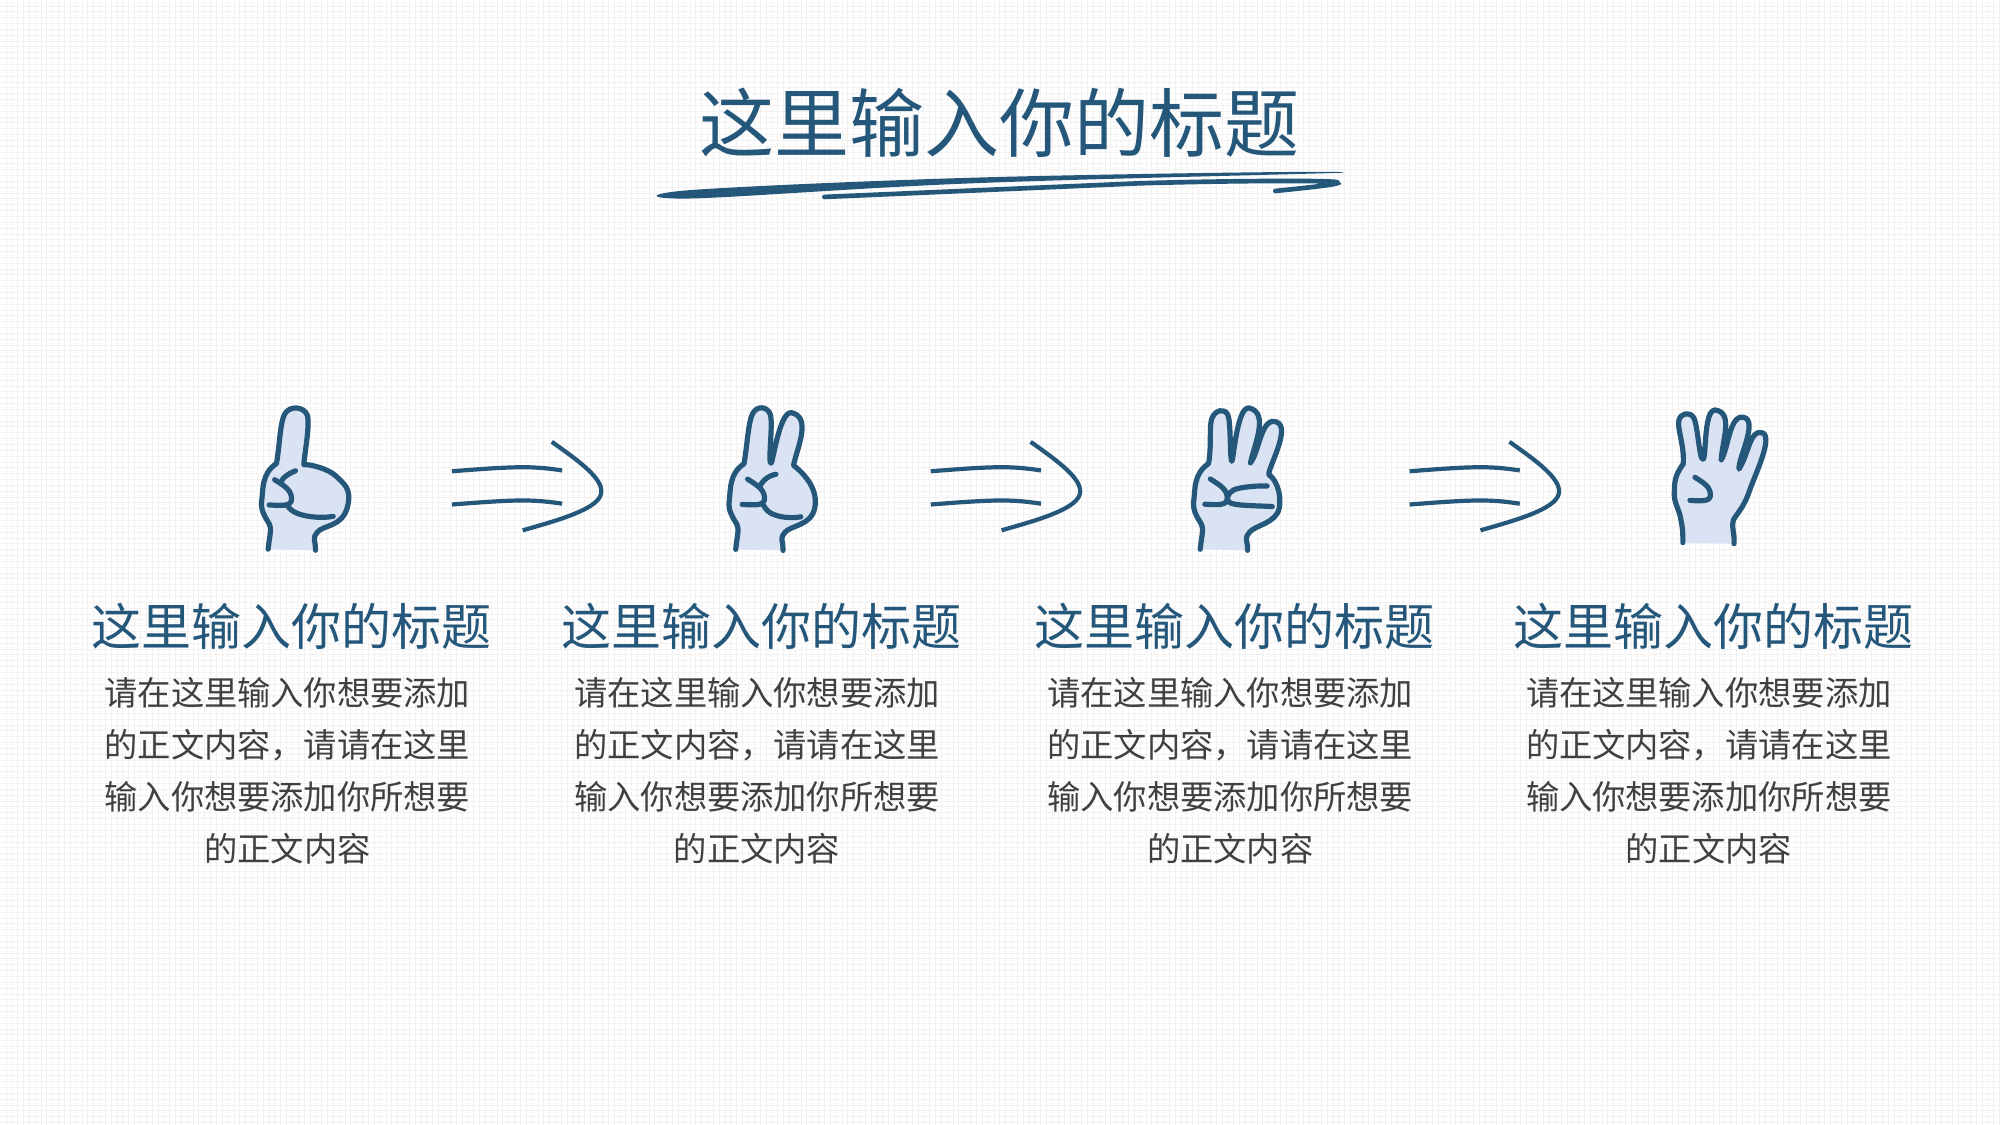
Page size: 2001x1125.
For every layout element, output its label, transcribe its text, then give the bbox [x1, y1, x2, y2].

list 请在这里输入你想要添加的正文内容，请请在这里输入你想要添加你所想要的正文内容 [1502, 653, 1916, 947]
list 这里输入你的标题 [979, 594, 1457, 666]
list 请在这里输入你想要添加的正文内容，请请在这里输入你想要添加你所想要的正文内容 [550, 653, 964, 947]
list 这里输入你的标题 [1457, 594, 1969, 666]
list 请在这里输入你想要添加的正文内容，请请在这里输入你想要添加你所想要的正文内容 [81, 653, 494, 947]
list 这里输入你的标题 [505, 594, 979, 666]
title 这里输入你的标题 [634, 79, 1366, 178]
list 这里输入你的标题 [36, 594, 505, 666]
list 请在这里输入你想要添加的正文内容，请请在这里输入你想要添加你所想要的正文内容 [1023, 653, 1437, 947]
